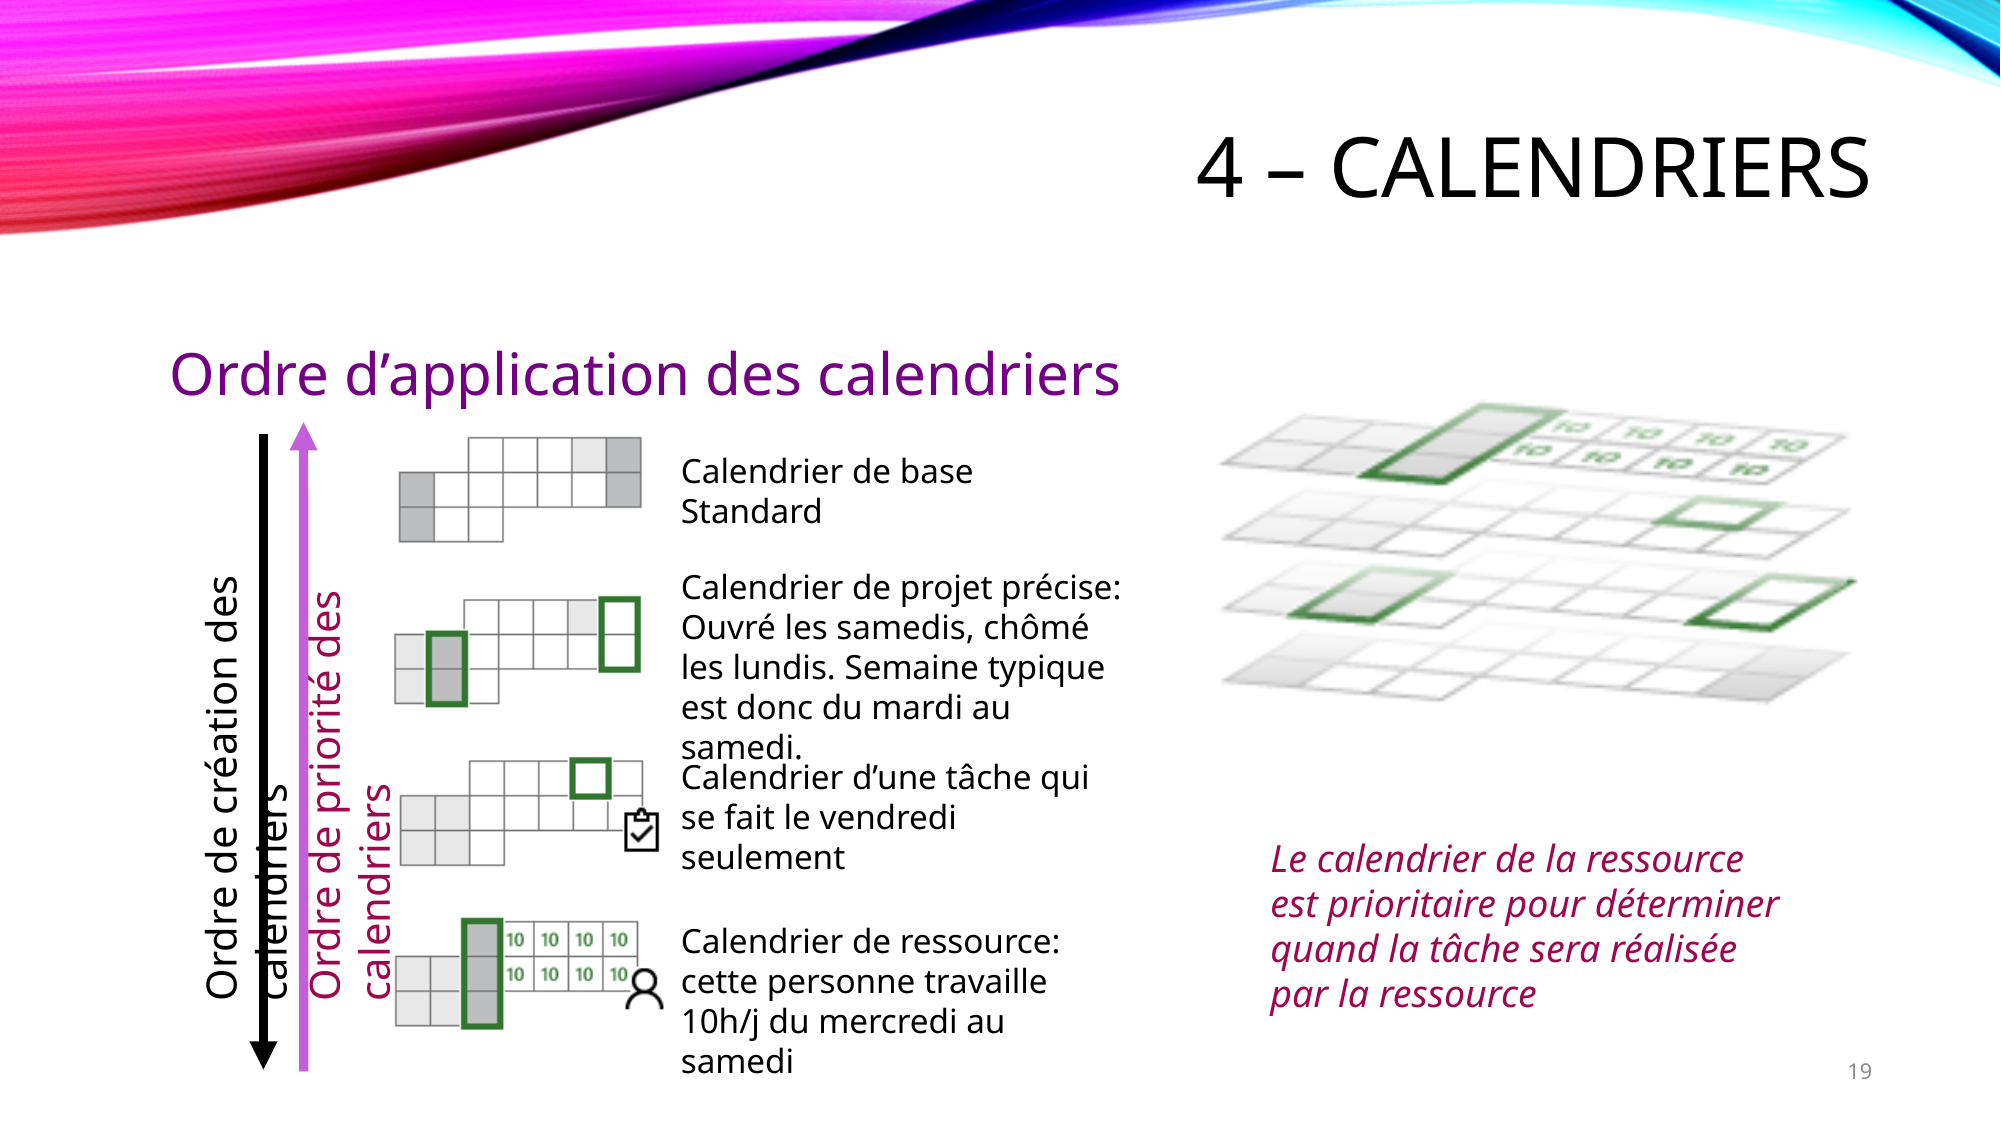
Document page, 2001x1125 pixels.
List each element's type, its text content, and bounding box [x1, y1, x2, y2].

picture [1206, 369, 1863, 747]
text_box Calendrier d’une tâche qui se fait le vendredi seulement [666, 748, 1133, 884]
text_box Calendrier de projet précise: Ouvré les samedis, chômé les lundis. Semaine typique est donc du mardi au samedi. [666, 559, 1138, 774]
text_box Calendrier de base Standard [682, 442, 1133, 538]
picture [1910, 0, 2000, 45]
picture [386, 748, 667, 871]
text_box Calendrier de ressource: cette personne travaille 10h/j du mercredi au samedi [666, 912, 1133, 1088]
slide_number 19 [1808, 1042, 1888, 1103]
text_box Le calendrier de la ressource est prioritaire pour déterminer quand la tâche sera réalisée par la ressource [1255, 827, 1814, 1023]
picture [386, 915, 684, 1042]
picture [1890, 0, 2000, 75]
picture [382, 586, 660, 718]
text_box Ordre d’application des calendriers [154, 259, 1841, 415]
picture [0, 0, 2000, 237]
text_box Ordre de priorité des calendriers [290, 417, 372, 1016]
picture [371, 409, 682, 568]
title 4 – Calendriers [638, 64, 1888, 277]
text_box Ordre de création des calendriers [187, 417, 269, 1016]
